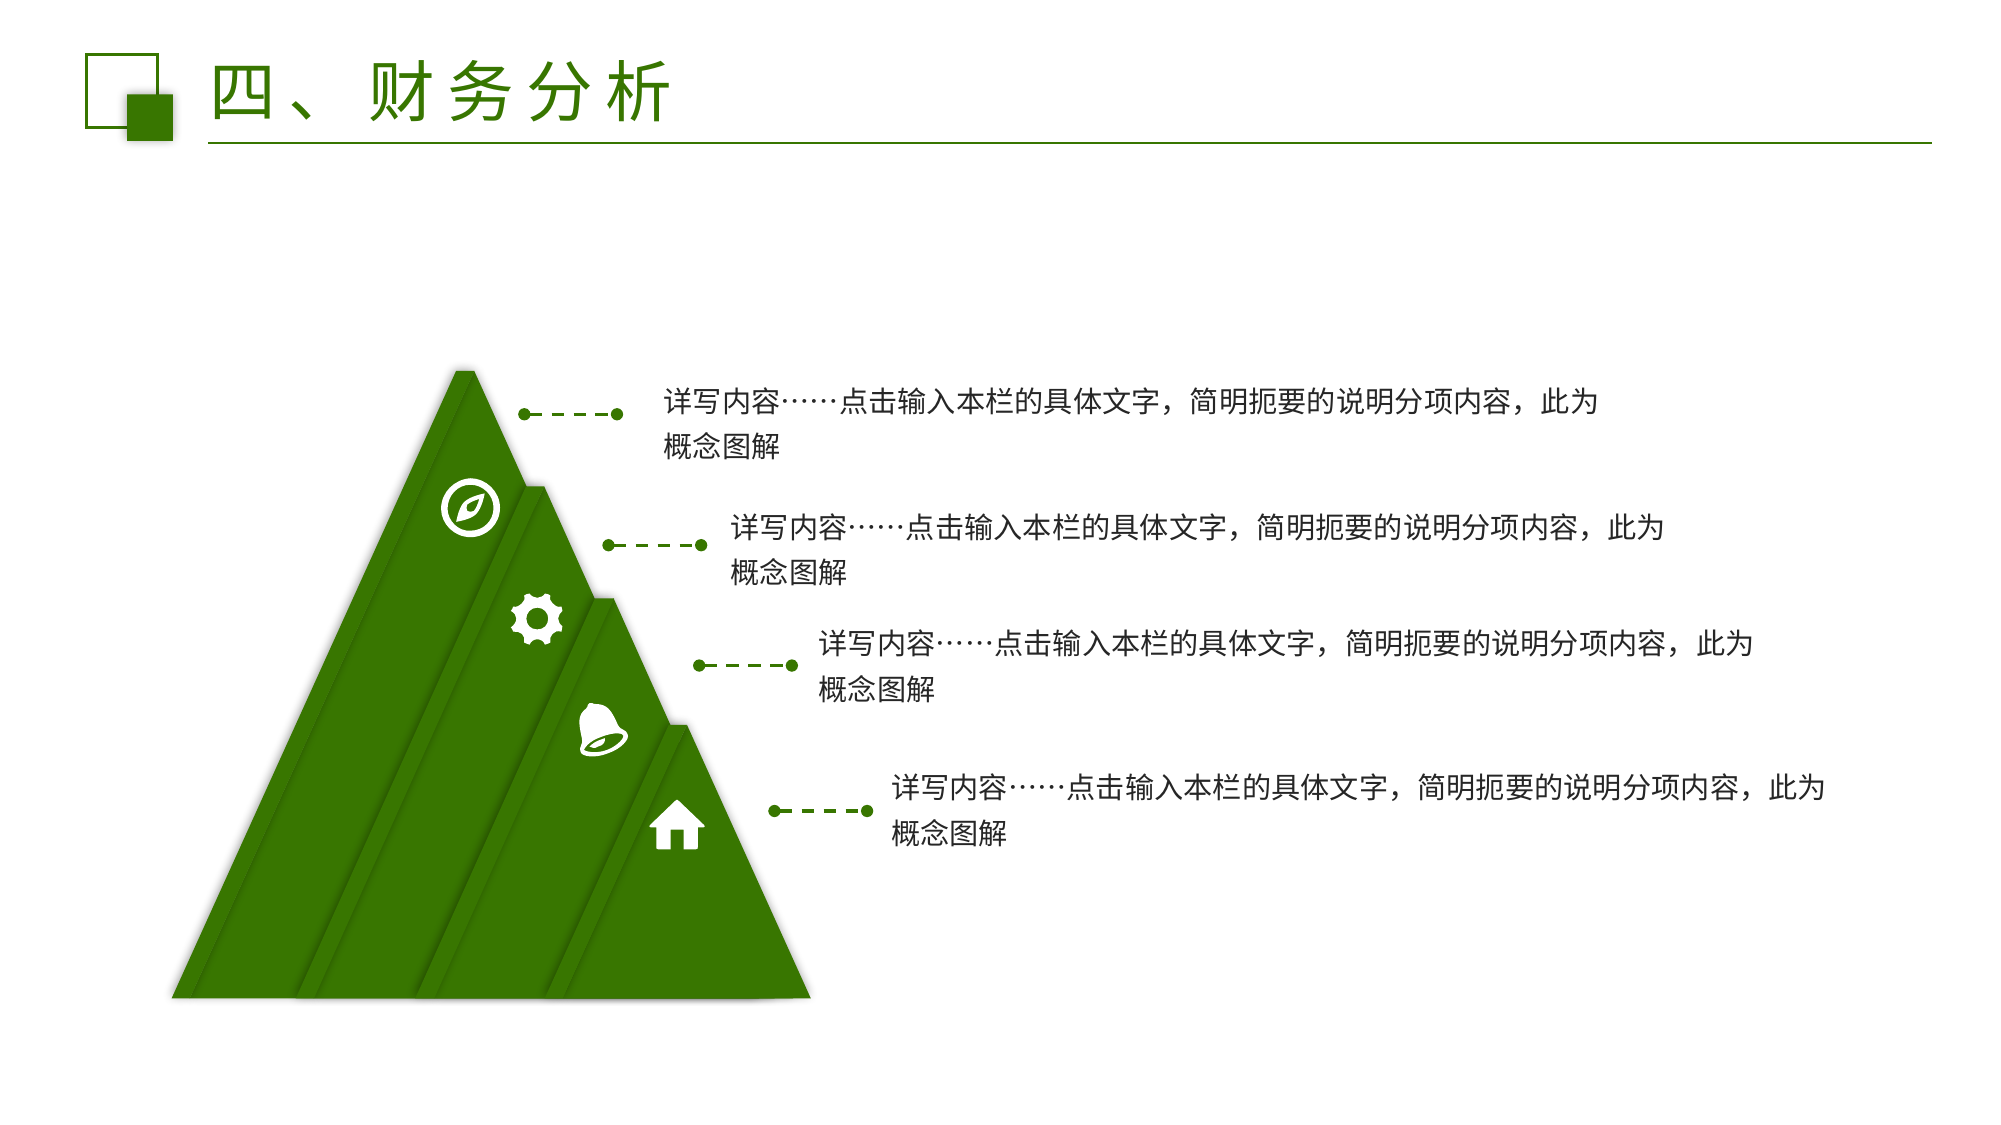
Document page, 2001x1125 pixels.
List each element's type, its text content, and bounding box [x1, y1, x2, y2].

text_box 详写内容……点击输入本栏的具体文字，简明扼要的说明分项内容，此为概念图解 [648, 365, 1622, 472]
text_box 四、财务分析 [198, 58, 1489, 131]
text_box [86, 54, 174, 141]
text_box 详写内容……点击输入本栏的具体文字，简明扼要的说明分项内容，此为概念图解 [811, 491, 1688, 597]
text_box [171, 370, 811, 999]
text_box 详写内容……点击输入本栏的具体文字，简明扼要的说明分项内容，此为概念图解 [811, 607, 1777, 714]
text_box 详写内容……点击输入本栏的具体文字，简明扼要的说明分项内容，此为概念图解 [876, 751, 1849, 858]
